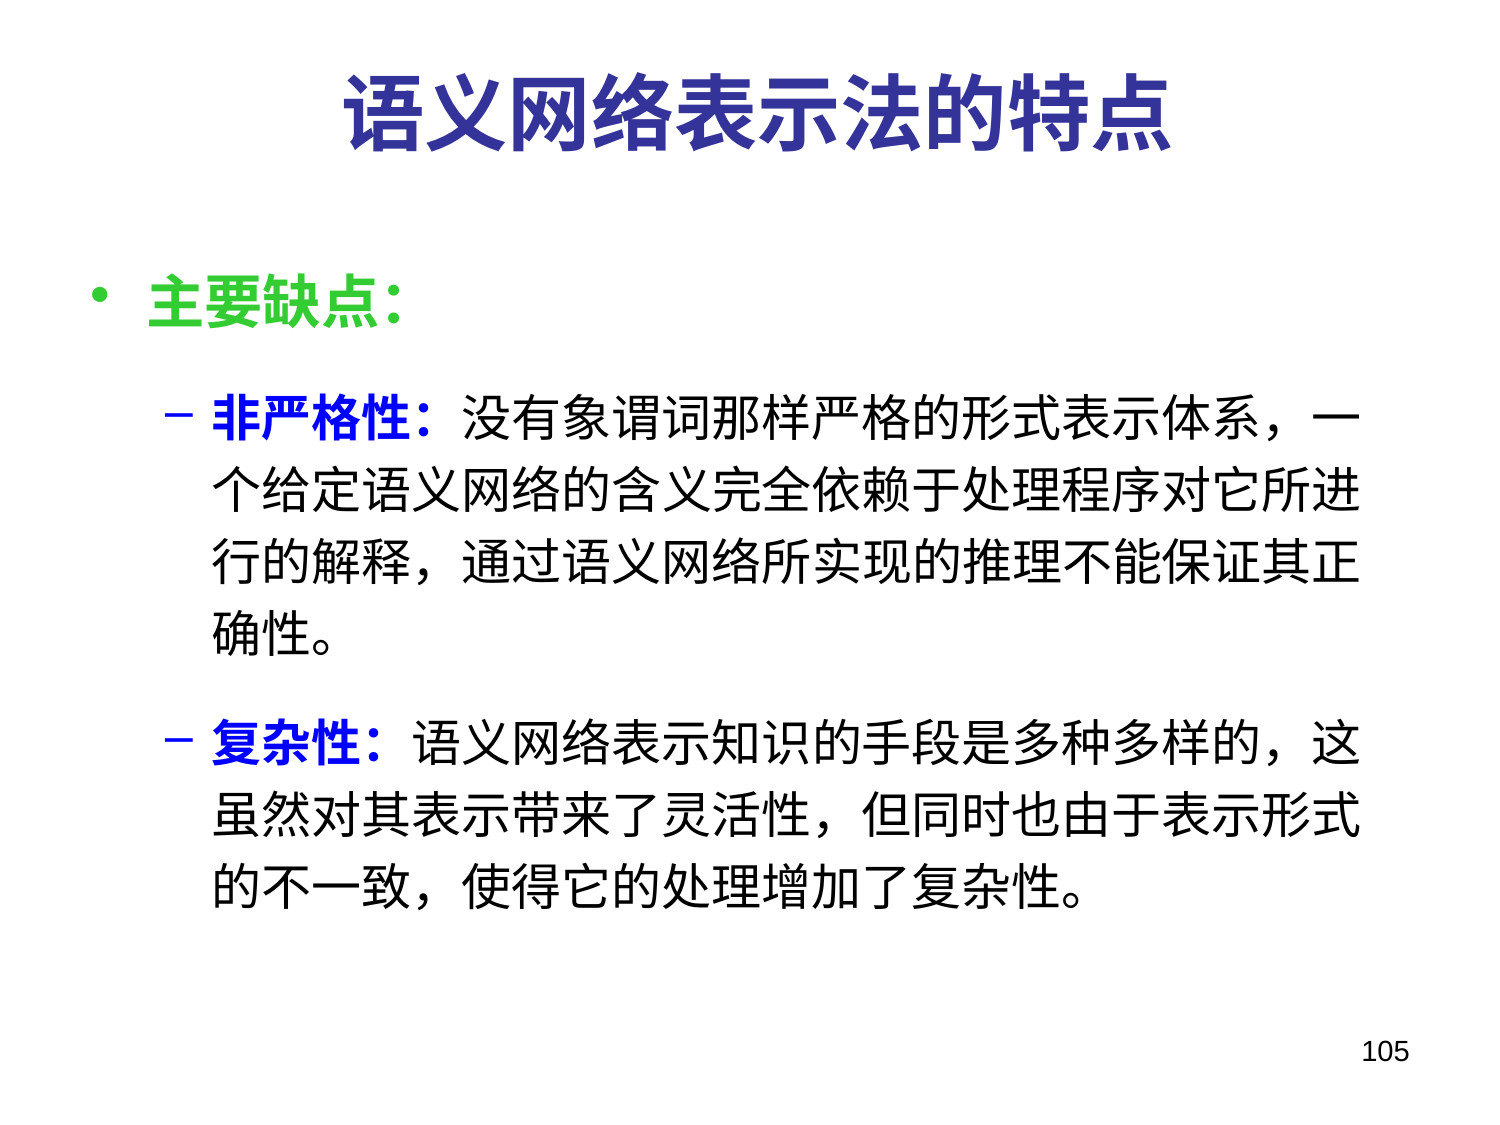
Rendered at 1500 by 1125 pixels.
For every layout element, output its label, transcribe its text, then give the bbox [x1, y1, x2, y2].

slide_number 105 [1074, 1024, 1425, 1103]
list 主要缺点： 非严格性：没有象谓词那样严格的形式表示体系，一个给定语义网络的含义完全依赖于处理程序对它所进行的解释，通过语义网络所实现的推理不能保证其正确性。 复杂性：语义网络表示知识的手段是多种多样的，这虽然对其表示带来了灵活性，但同时也由于表示形式的不一致，使得它的处理增加了复杂性。 [75, 263, 1412, 1006]
title 语义网络表示法的特点 [82, 42, 1433, 180]
